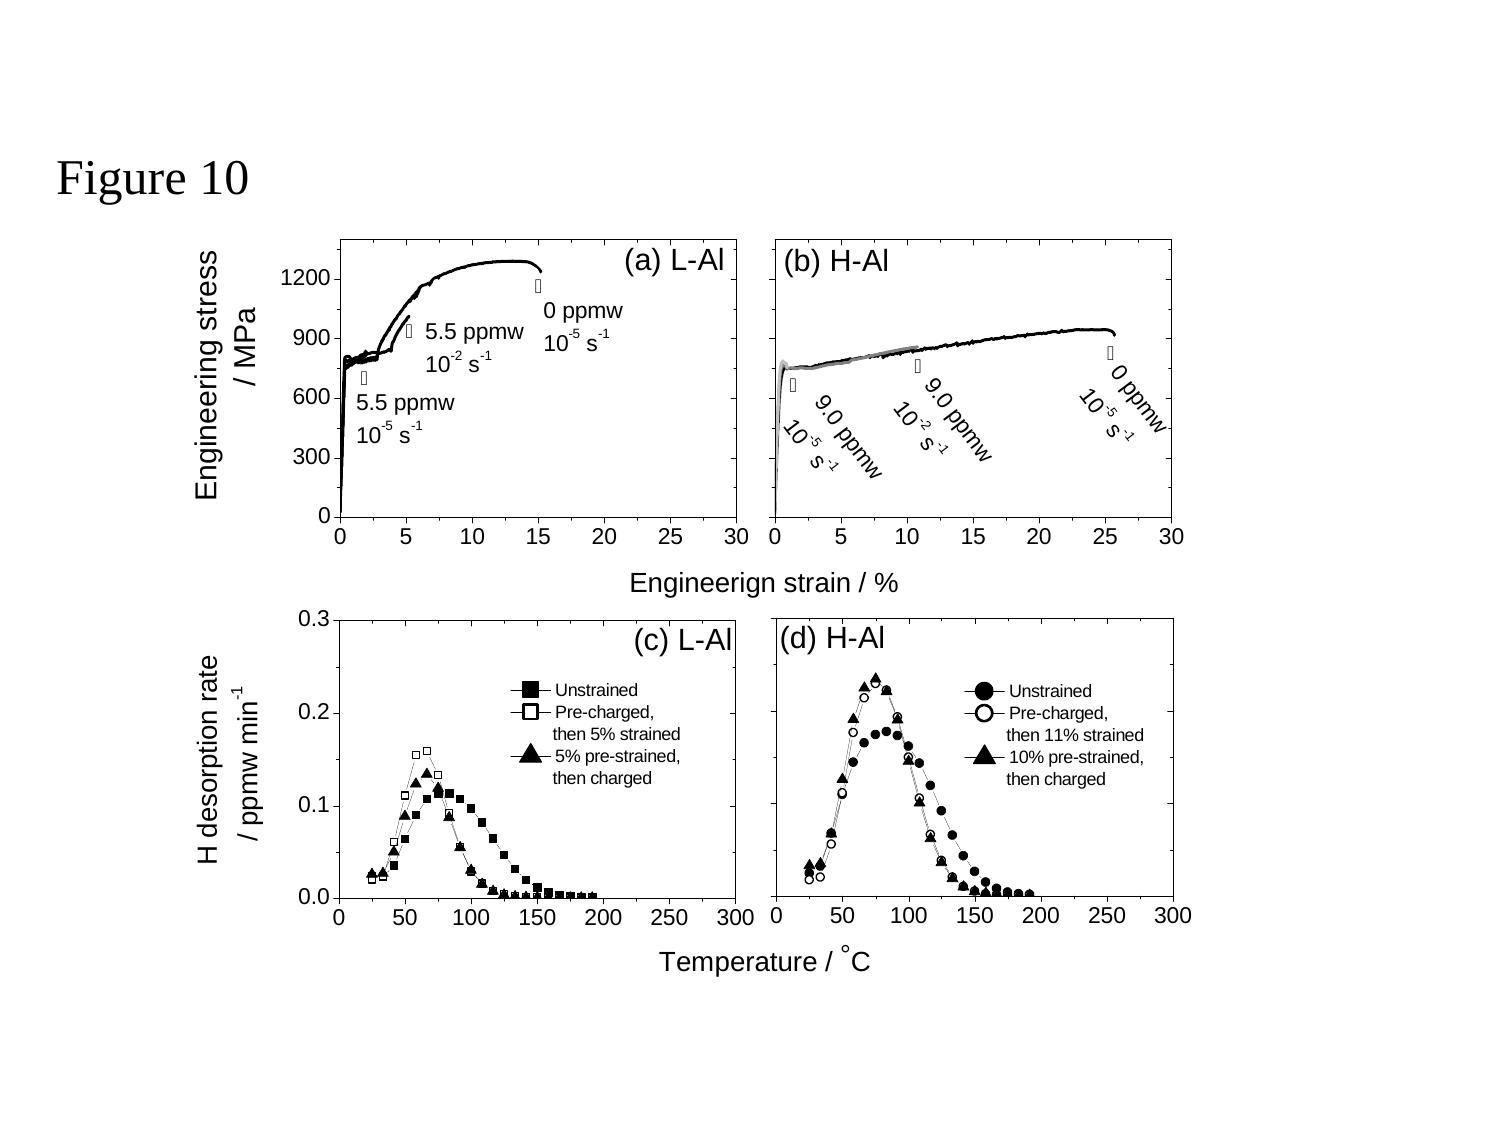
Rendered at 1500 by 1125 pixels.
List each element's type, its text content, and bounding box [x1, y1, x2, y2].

text_box Figure 10 [41, 137, 278, 212]
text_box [171, 196, 1306, 990]
